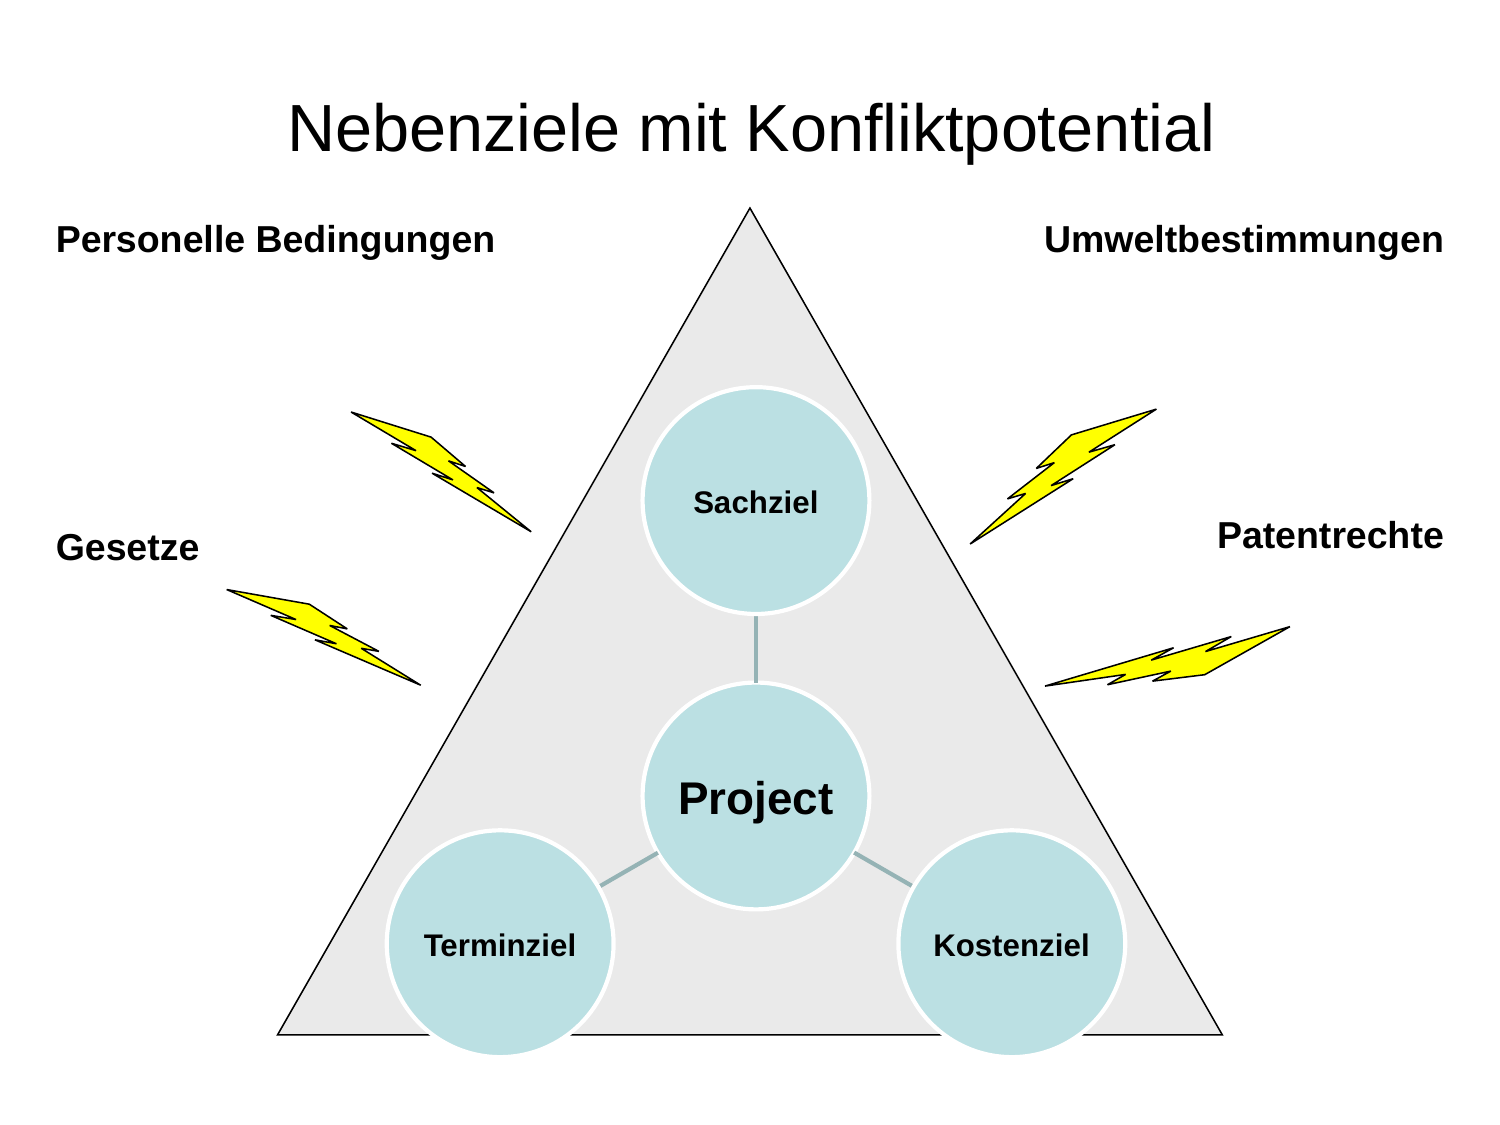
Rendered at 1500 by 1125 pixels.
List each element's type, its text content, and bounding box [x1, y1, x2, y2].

text_box [1133, 626, 1290, 682]
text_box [383, 349, 1129, 1095]
text_box Umweltbestimmungen [1021, 207, 1459, 268]
text_box [351, 412, 378, 429]
text_box Gesetze [41, 515, 266, 576]
text_box [1133, 878, 1223, 1035]
text_box Patentrechte [1187, 503, 1459, 564]
title Nebenziele mit Konfliktpotential [76, 31, 1427, 219]
text_box [669, 219, 830, 348]
text_box [1133, 409, 1157, 425]
text_box [277, 859, 378, 1035]
text_box [226, 589, 378, 667]
text_box Personelle Bedingungen [41, 207, 526, 268]
